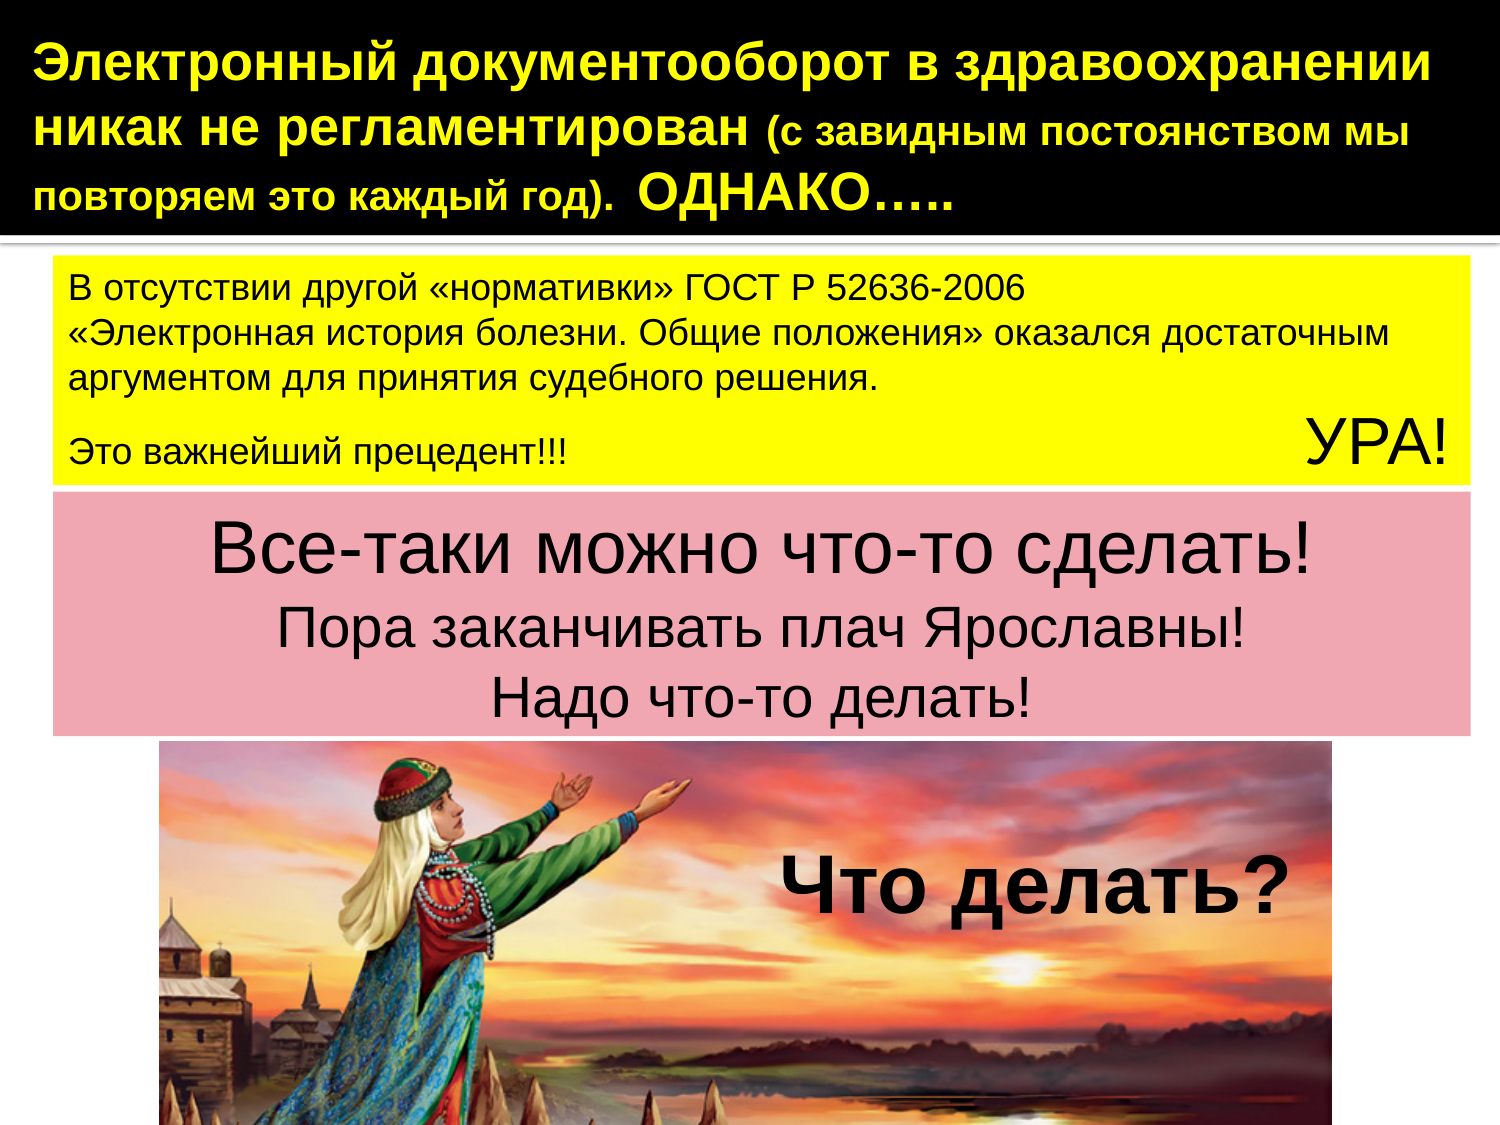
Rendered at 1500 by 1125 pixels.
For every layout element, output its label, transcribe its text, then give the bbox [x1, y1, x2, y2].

text_box Электронный документооборот в здравоохранении никак не регламентирован (с завидным постоянством мы повторяем это каждый год). ОДНАКО….. [17, 19, 1500, 229]
text_box В отсутствии другой «нормативки» ГОСТ Р 52636-2006 «Электронная история болезни. Общие положения» оказался достаточным аргументом для принятия судебного решения. Это важнейший прецедент!!! УРА! [53, 255, 1471, 485]
text_box Все-таки можно что-то сделать! Пора заканчивать плач Ярославны! Надо что-то делать! [53, 491, 1471, 737]
picture [159, 741, 1332, 1125]
